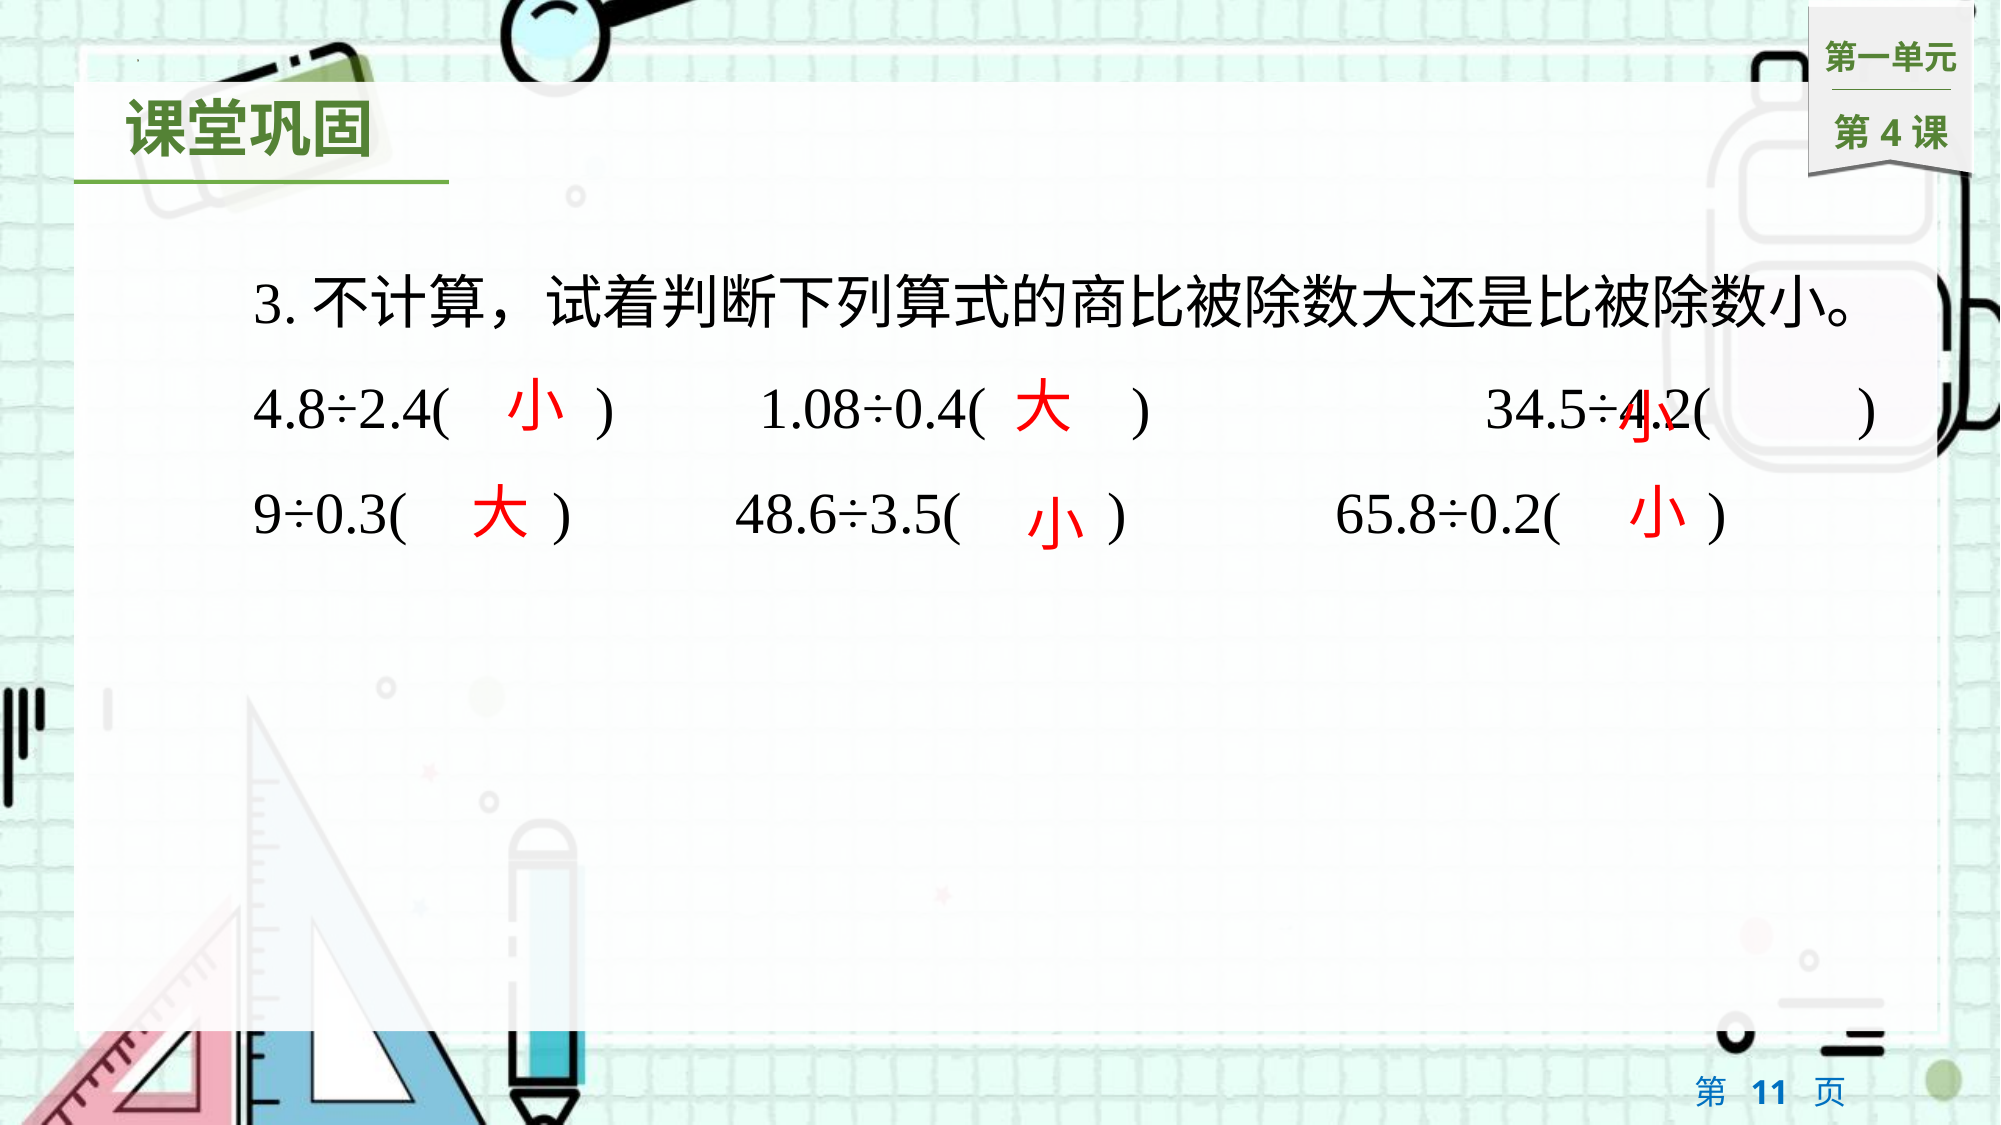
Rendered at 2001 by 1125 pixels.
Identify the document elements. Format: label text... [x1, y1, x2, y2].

text_box 大 [999, 327, 1130, 433]
list 3.不计算，试着判断下列算式的商比被除数大还是比被除数小。 4.8÷2.4( ) 1.08÷0.4( ) 34.5÷4.2( ) 9÷0.3( ) 48.6÷3.5( ) 65.8÷0.2( ) [121, 222, 1903, 985]
text_box 小 [1614, 432, 1745, 538]
picture [0, 0, 2000, 1125]
picture [1938, 168, 1971, 176]
list 小 [492, 326, 622, 432]
text_box 大 [456, 432, 587, 538]
text_box 小 [1011, 444, 1142, 550]
text_box 小 [1602, 338, 1733, 444]
